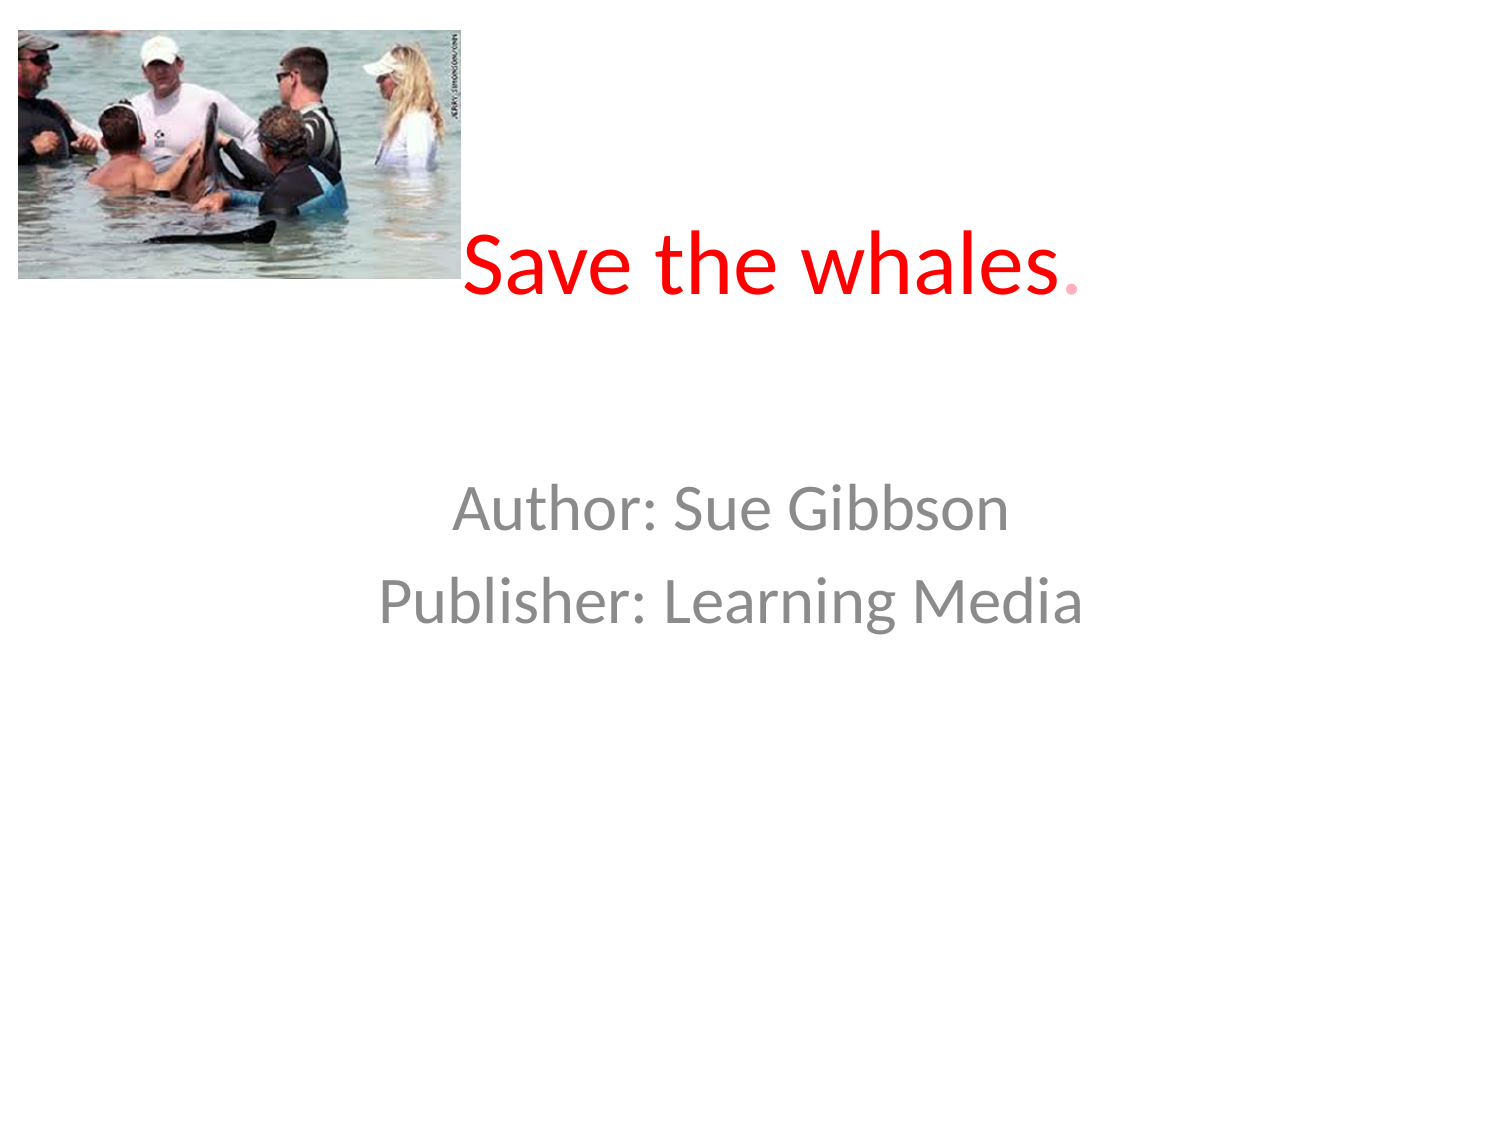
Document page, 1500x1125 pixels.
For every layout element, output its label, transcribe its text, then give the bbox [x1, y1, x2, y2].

picture [17, 30, 461, 280]
subtitle Author: Sue Gibbson Publisher: Learning Media [206, 456, 1257, 744]
title Save the whales. [135, 137, 1411, 379]
